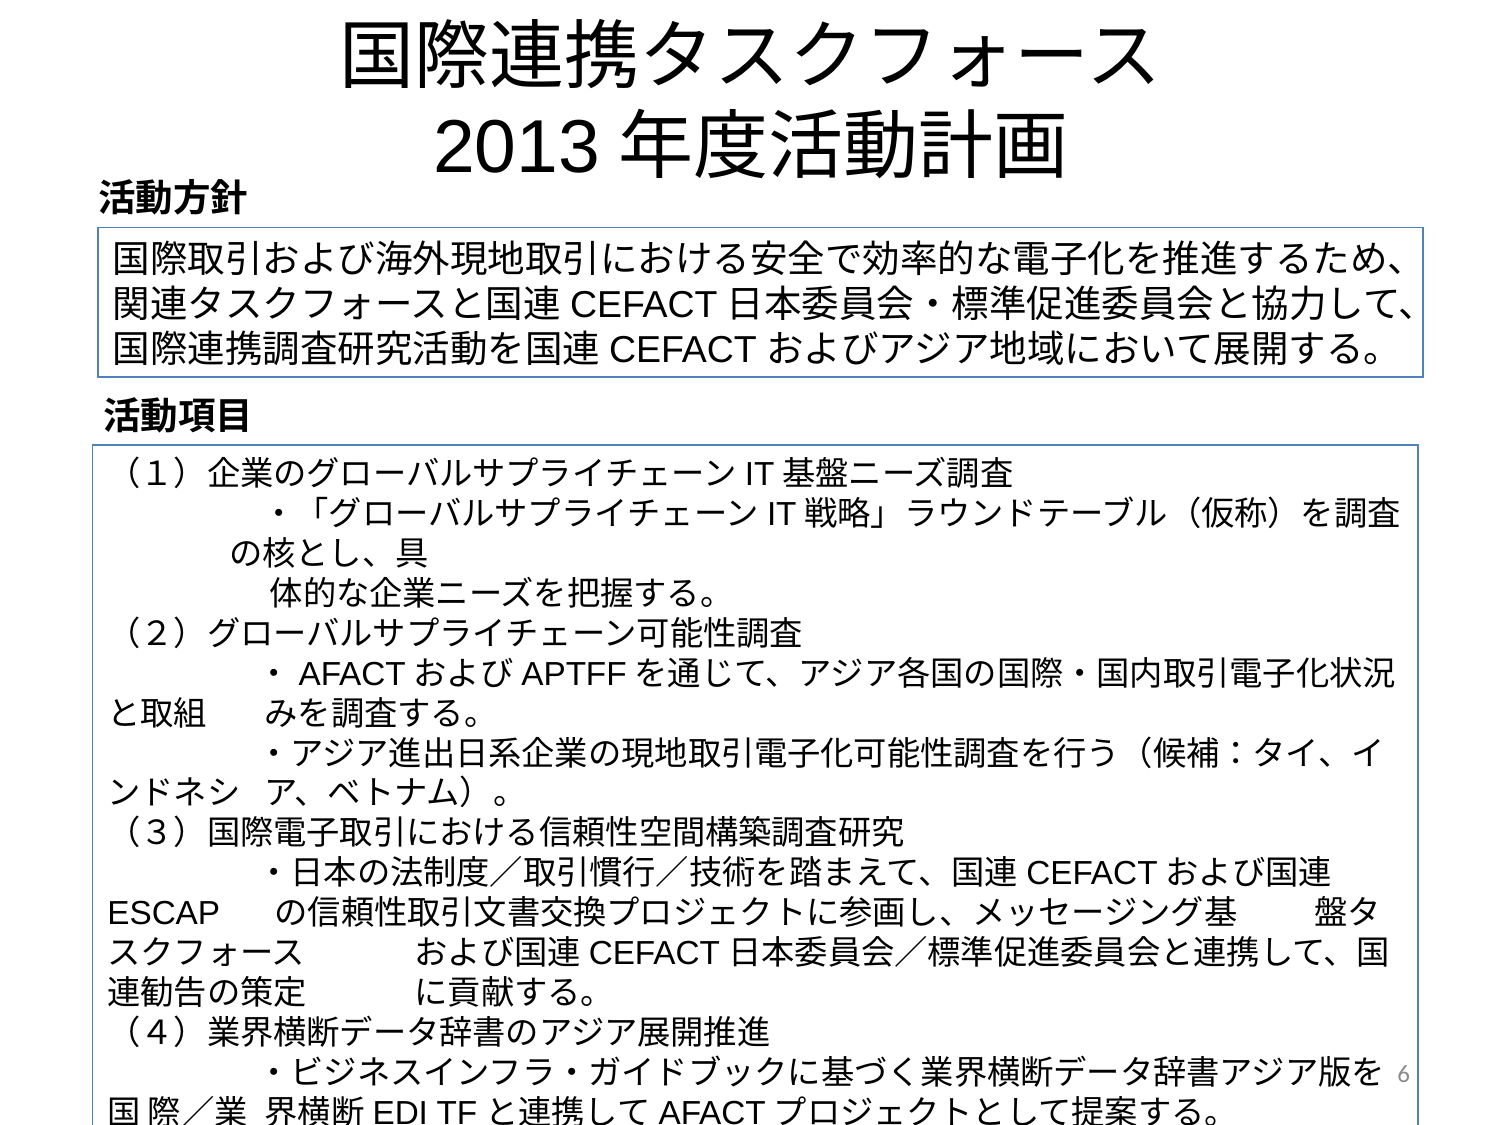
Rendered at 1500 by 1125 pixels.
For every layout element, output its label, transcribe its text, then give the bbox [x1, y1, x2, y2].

text_box 活動方針 [83, 166, 344, 227]
slide_number 6 [1418, 1042, 1425, 1103]
text_box （１）企業のグローバルサプライチェーンIT基盤ニーズ調査 ・「グローバルサプライチェーンIT戦略」ラウンドテーブル（仮称）を調査の核とし、具 体的な企業ニーズを把握する。 （２）グローバルサプライチェーン可能性調査 ・AFACTおよびAPTFFを通じて、アジア各国の国際・国内取引電子化状況と取組 みを調査する。 ・アジア進出日系企業の現地取引電子化可能性調査を行う（候補：タイ、インドネシ ア、ベトナム）。 （３）国際電子取引における信頼性空間構築調査研究 ・日本の法制度／取引慣行／技術を踏まえて、国連CEFACTおよび国連ESCAP の信頼性取引文書交換プロジェクトに参画し、メッセージング基 盤タスクフォース および国連CEFACT日本委員会／標準促進委員会と連携して、国連勧告の策定 に貢献する。 （４）業界横断データ辞書のアジア展開推進 ・ビジネスインフラ・ガイドブックに基づく業界横断データ辞書アジア版を国 際／業 界横断EDI TFと連携してAFACTプロジェクトとして提案する。 [92, 444, 1418, 1125]
text_box 国際取引および海外現地取引における安全で効率的な電子化を推進するため、関連タスクフォースと国連CEFACT日本委員会・標準促進委員会と協力して、国際連携調査研究活動を国連CEFACTおよびアジア地域において展開する。 [97, 227, 1424, 378]
text_box 活動項目 [88, 384, 349, 444]
text_box 国際連携タスクフォース 2013年度活動計画 [100, 0, 1401, 195]
